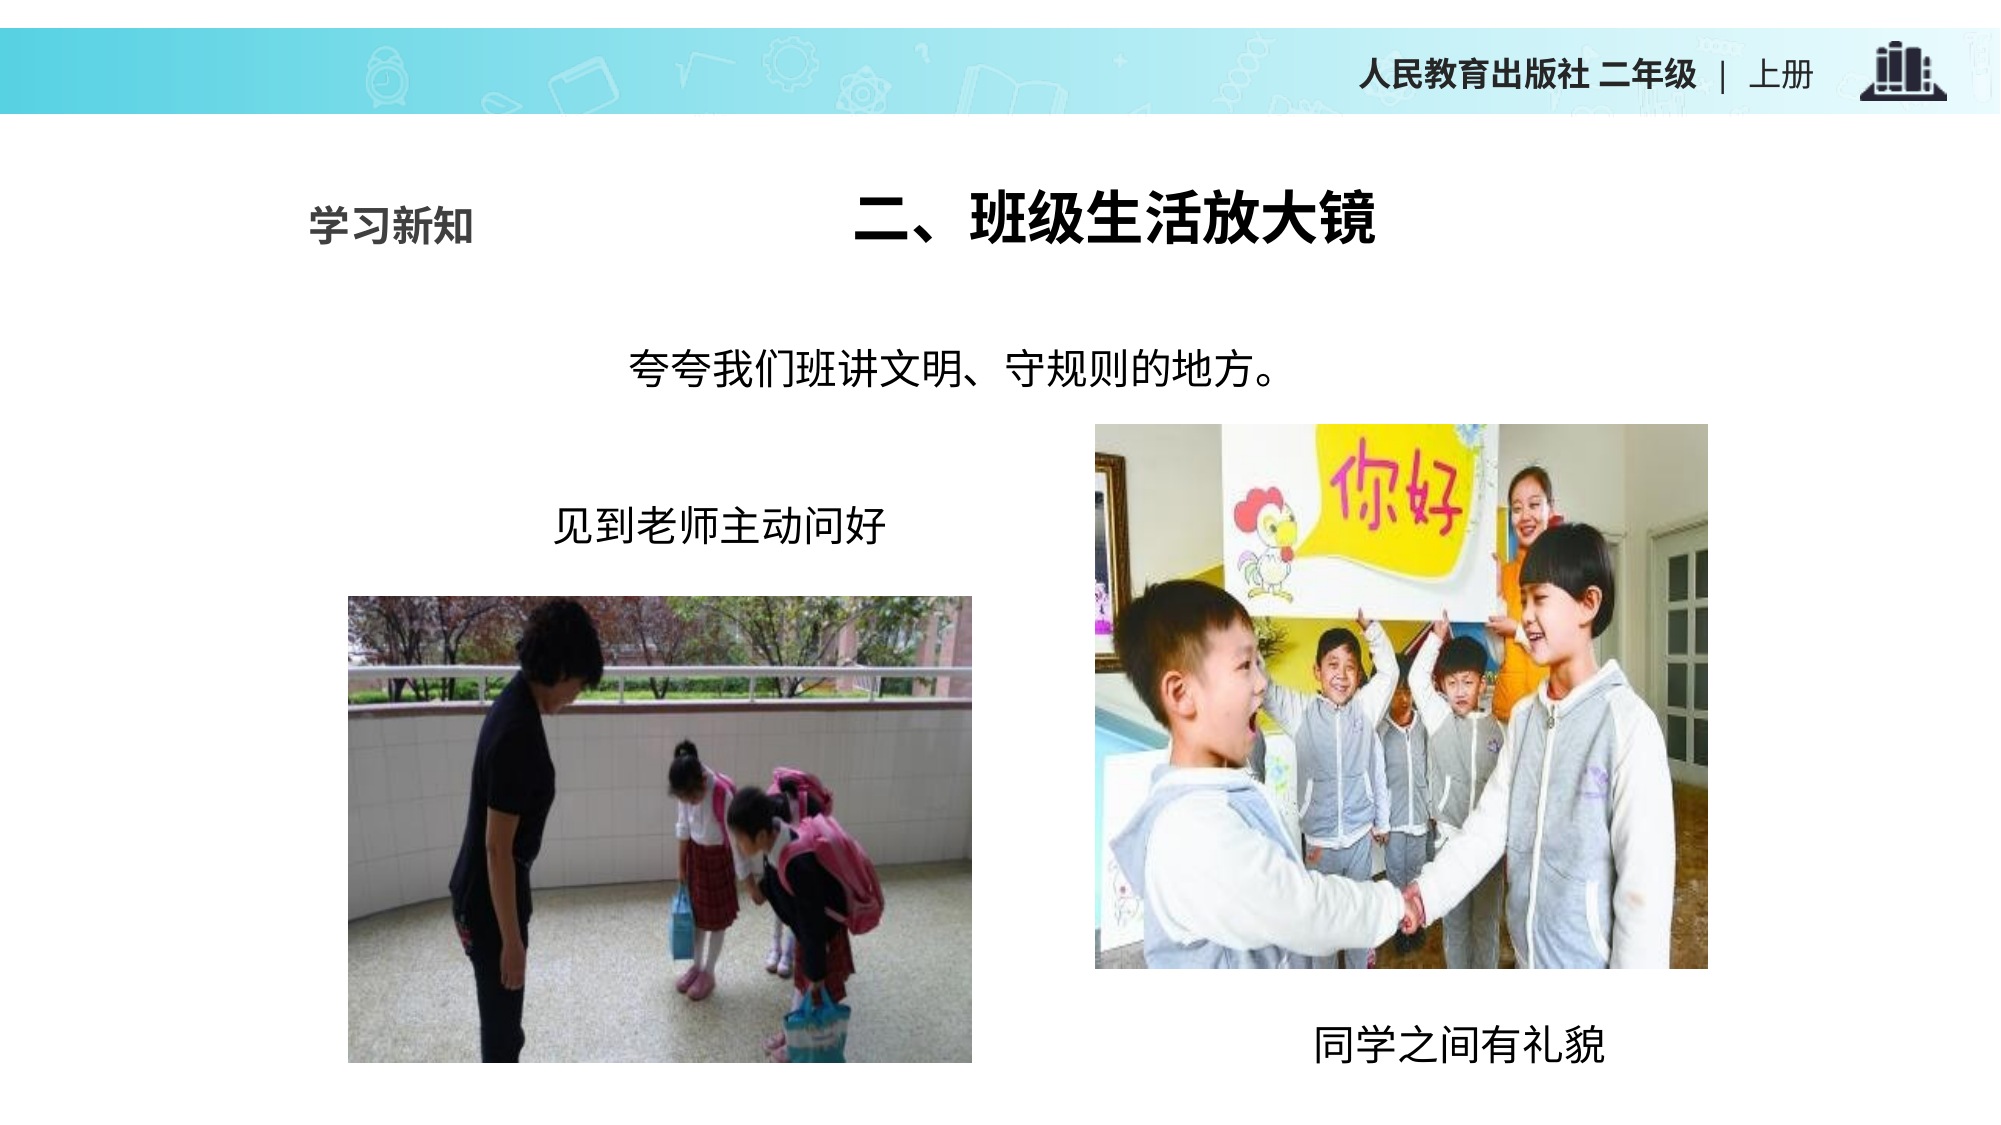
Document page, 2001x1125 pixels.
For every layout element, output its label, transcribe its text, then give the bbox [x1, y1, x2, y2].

text_box 二、班级生活放大镜 [838, 138, 1393, 259]
text_box 夸夸我们班讲文明、守规则的地方。 [614, 310, 1312, 400]
picture [366, 31, 2000, 117]
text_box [1095, 424, 1708, 1078]
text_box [348, 492, 972, 1063]
text_box 学习新知 [293, 192, 491, 257]
